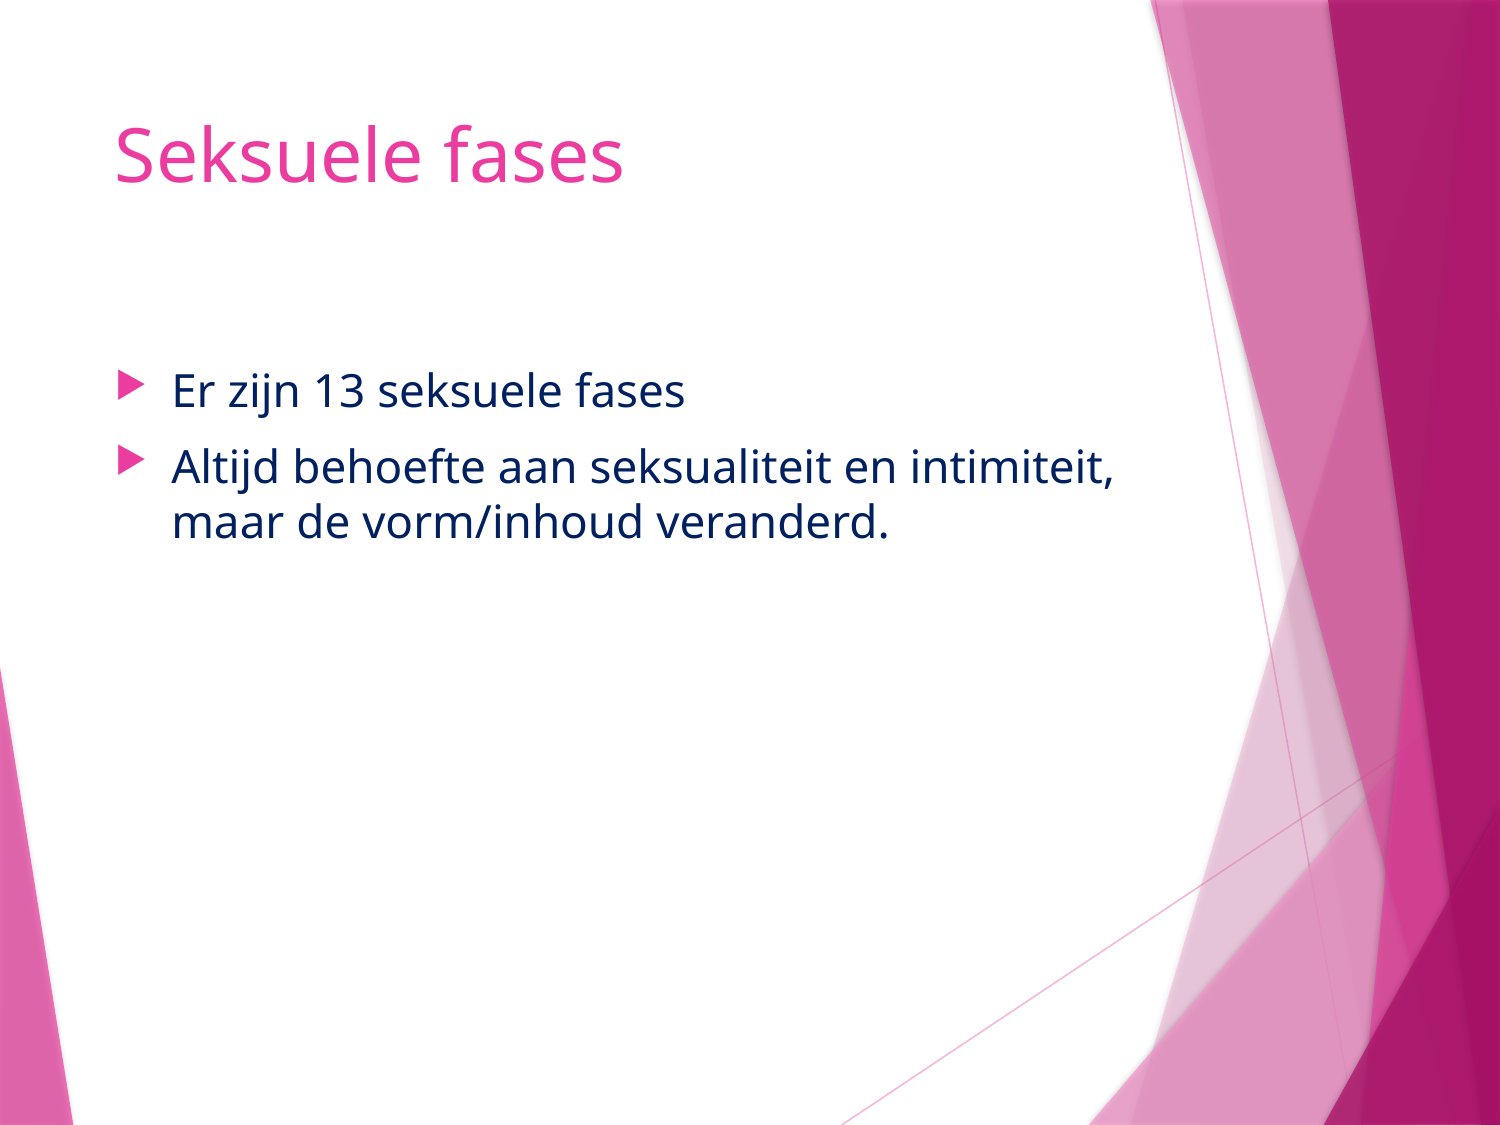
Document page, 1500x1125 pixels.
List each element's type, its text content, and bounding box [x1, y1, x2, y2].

list Er zijn 13 seksuele fases Altijd behoefte aan seksualiteit en intimiteit, maar de vorm/inhoud veranderd. [99, 354, 1142, 992]
title Seksuele fases [99, 99, 1142, 317]
